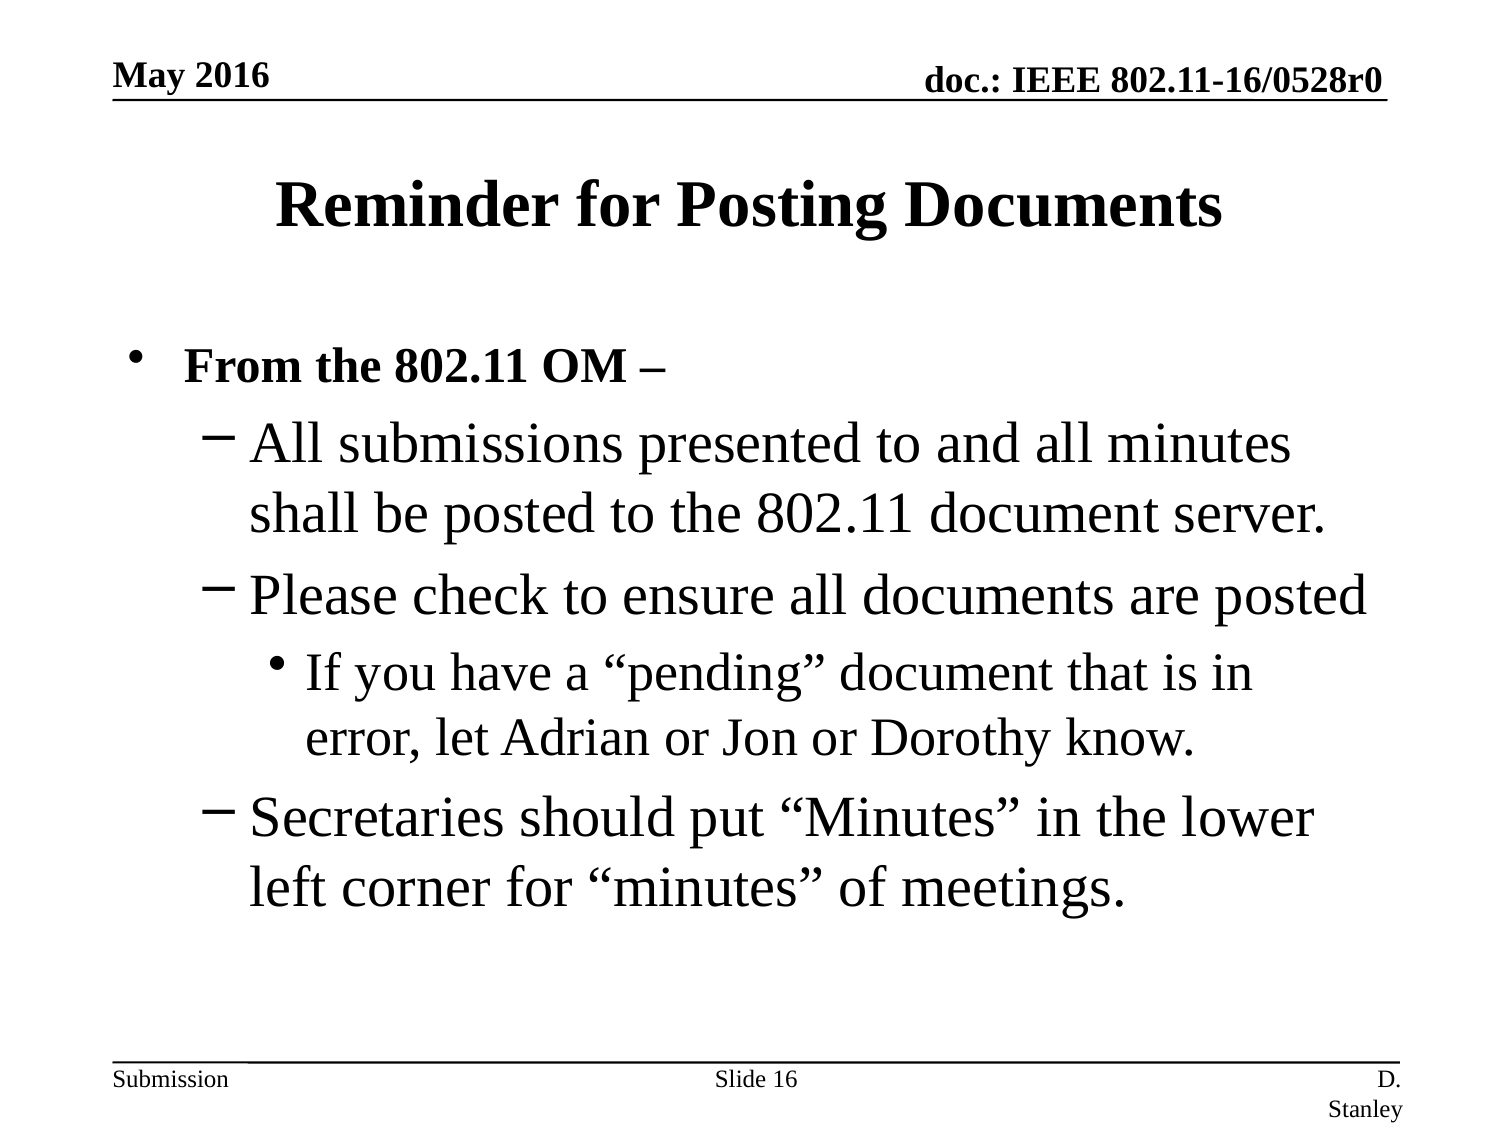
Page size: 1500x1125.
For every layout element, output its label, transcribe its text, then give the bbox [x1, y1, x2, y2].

footer D. Stanley, HP Enterprise [1324, 1061, 1402, 1093]
list From the 802.11 OM – All submissions presented to and all minutes shall be posted to the 802.11 document server. Please check to ensure all documents are posted If you have a “pending” document that is in error, let Adrian or Jon or Dorothy know. Secretaries should put “Minutes” in the lower left corner for “minutes” of meetings. [112, 324, 1388, 1001]
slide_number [112, 49, 401, 96]
slide_number Slide 16 [712, 1061, 800, 1093]
title Reminder for Posting Documents [112, 112, 1388, 288]
